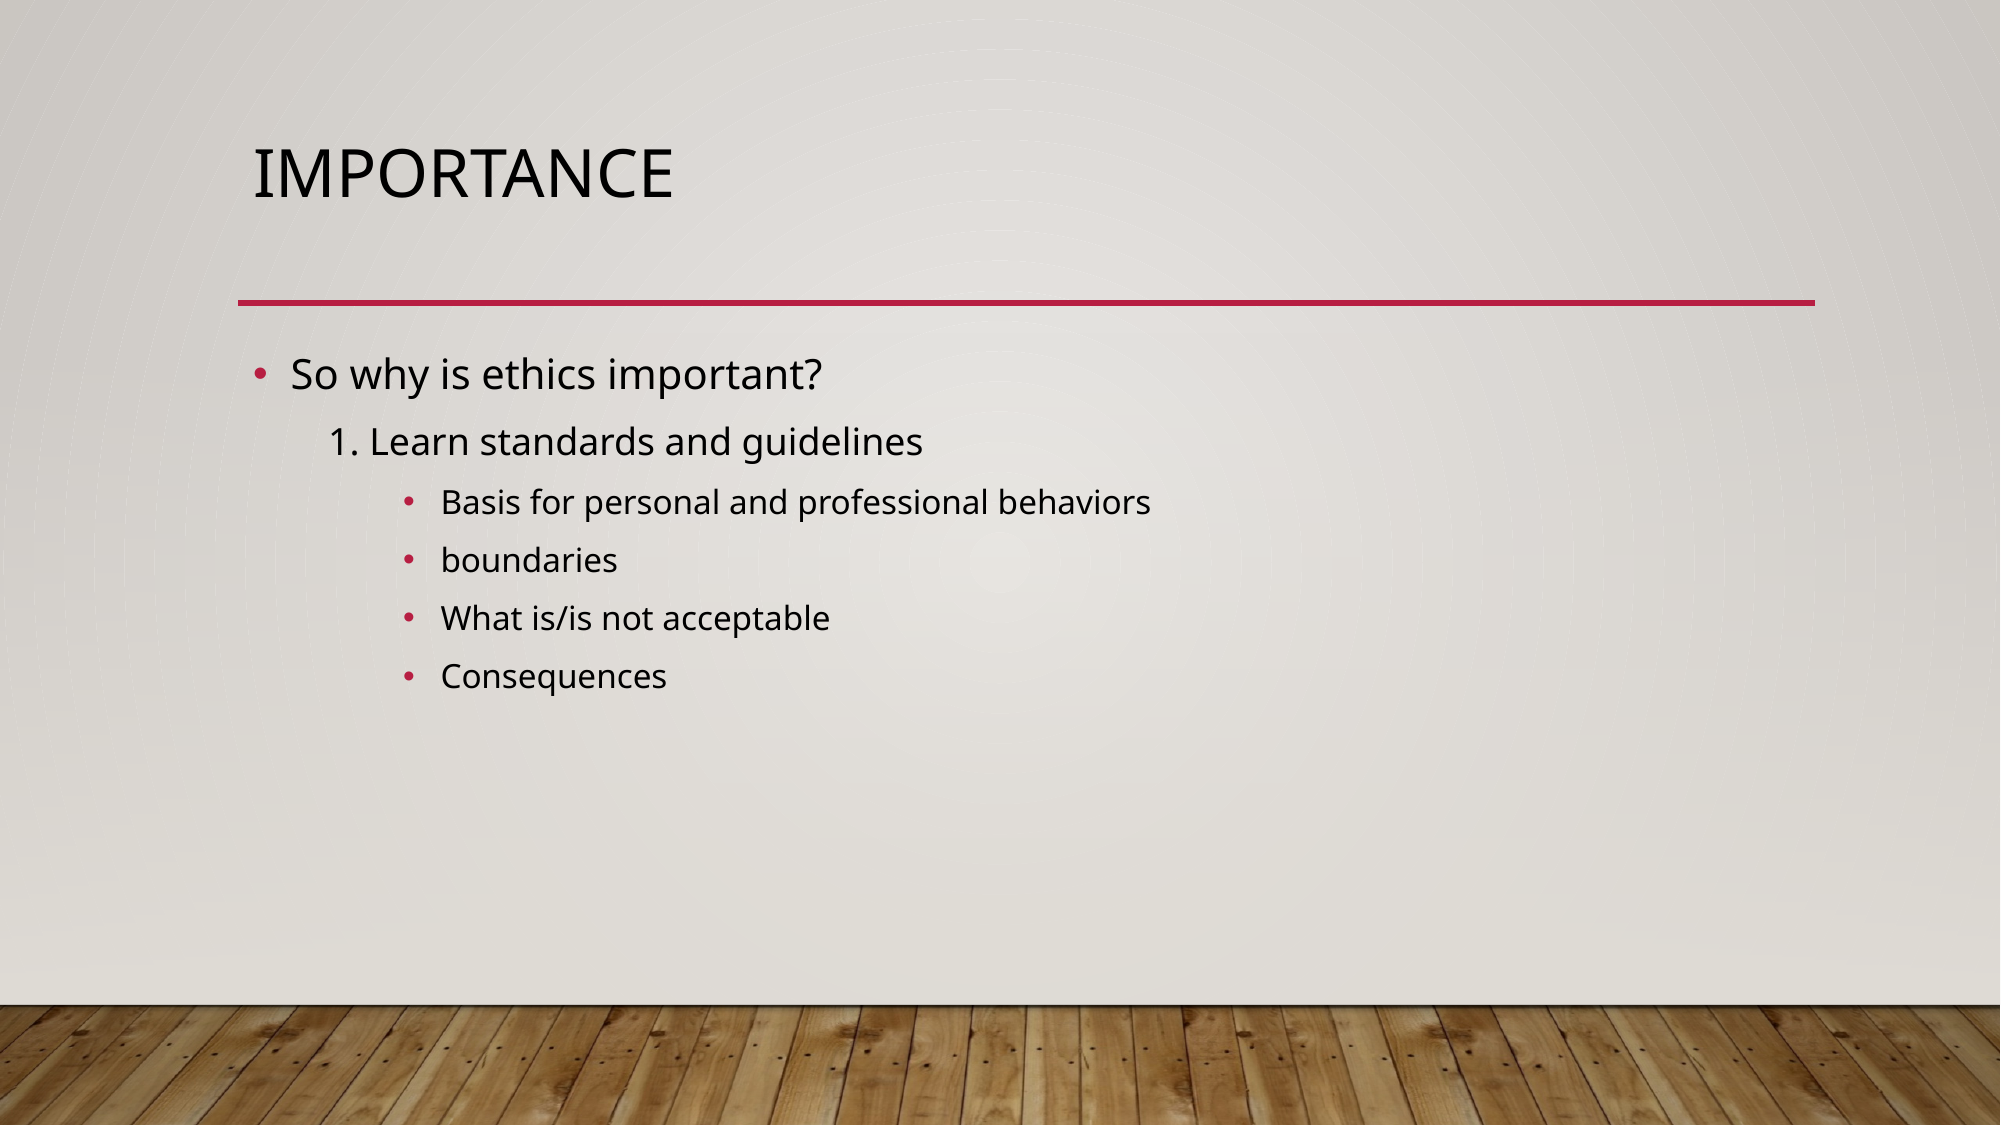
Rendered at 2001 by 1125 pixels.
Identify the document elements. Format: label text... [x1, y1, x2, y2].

picture [0, 1005, 2000, 1125]
list So why is ethics important? 1. Learn standards and guidelines Basis for personal and professional behaviors boundaries What is/is not acceptable Consequences [238, 330, 1814, 897]
title Importance [238, 131, 1814, 305]
